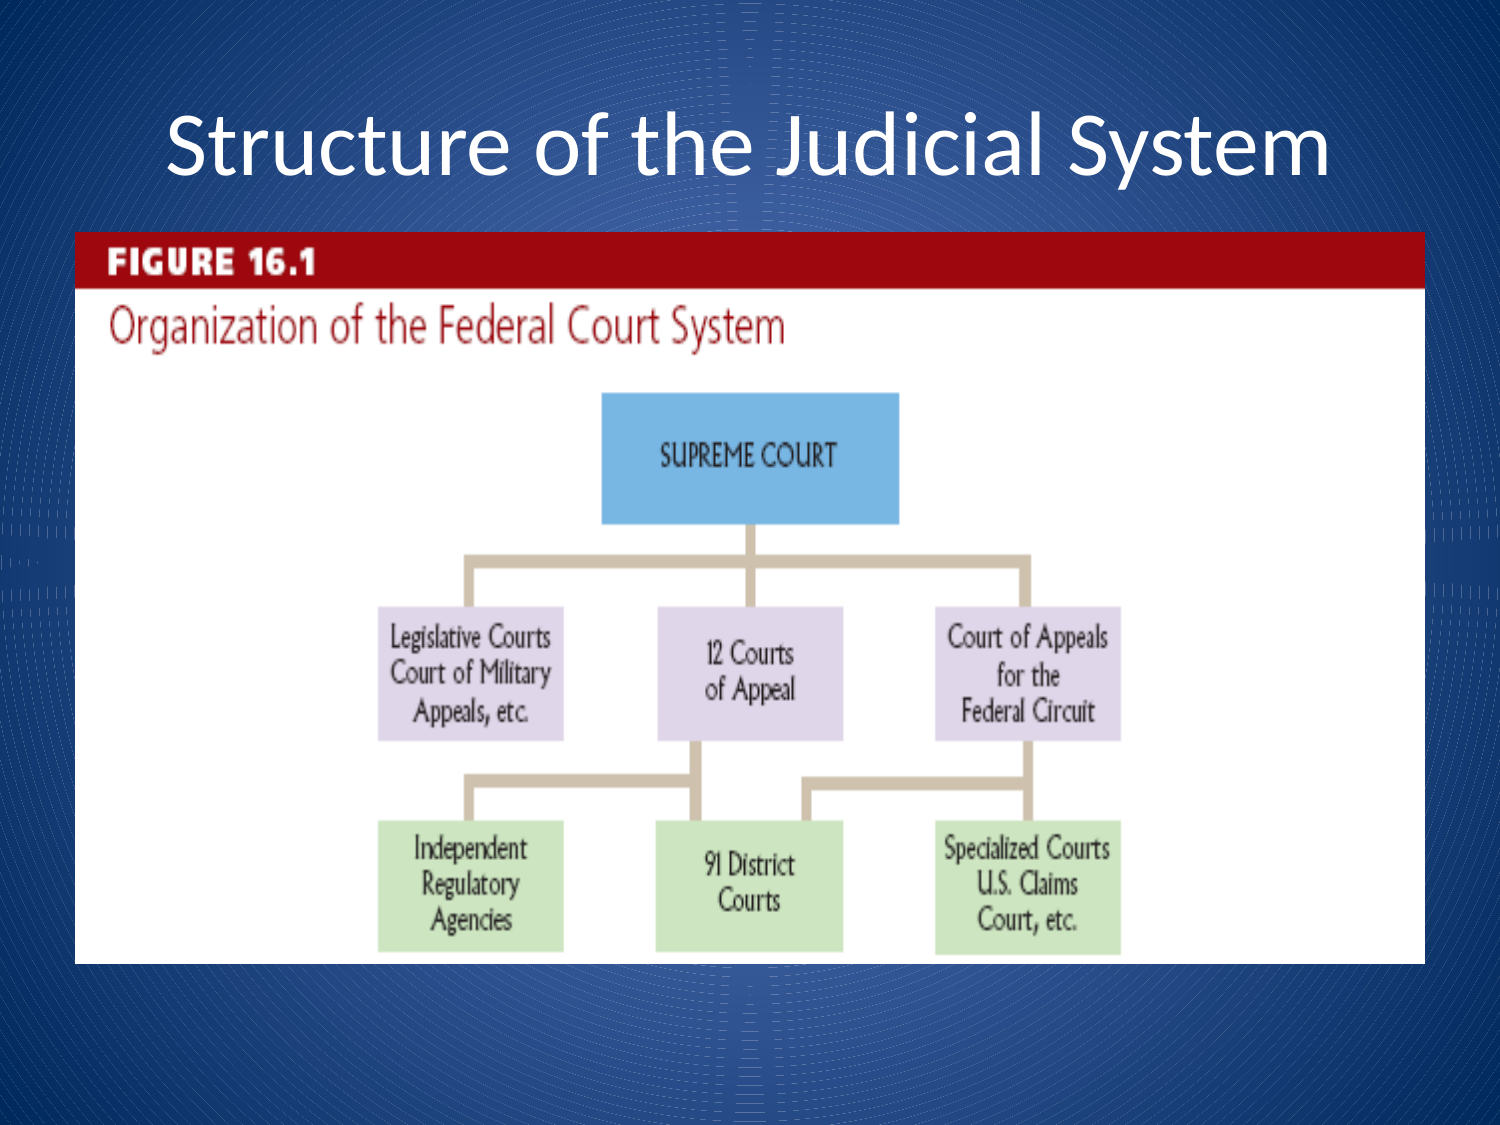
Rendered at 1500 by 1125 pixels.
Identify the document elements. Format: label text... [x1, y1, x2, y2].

title Structure of the Judicial System [75, 45, 1425, 231]
picture [74, 232, 1426, 964]
